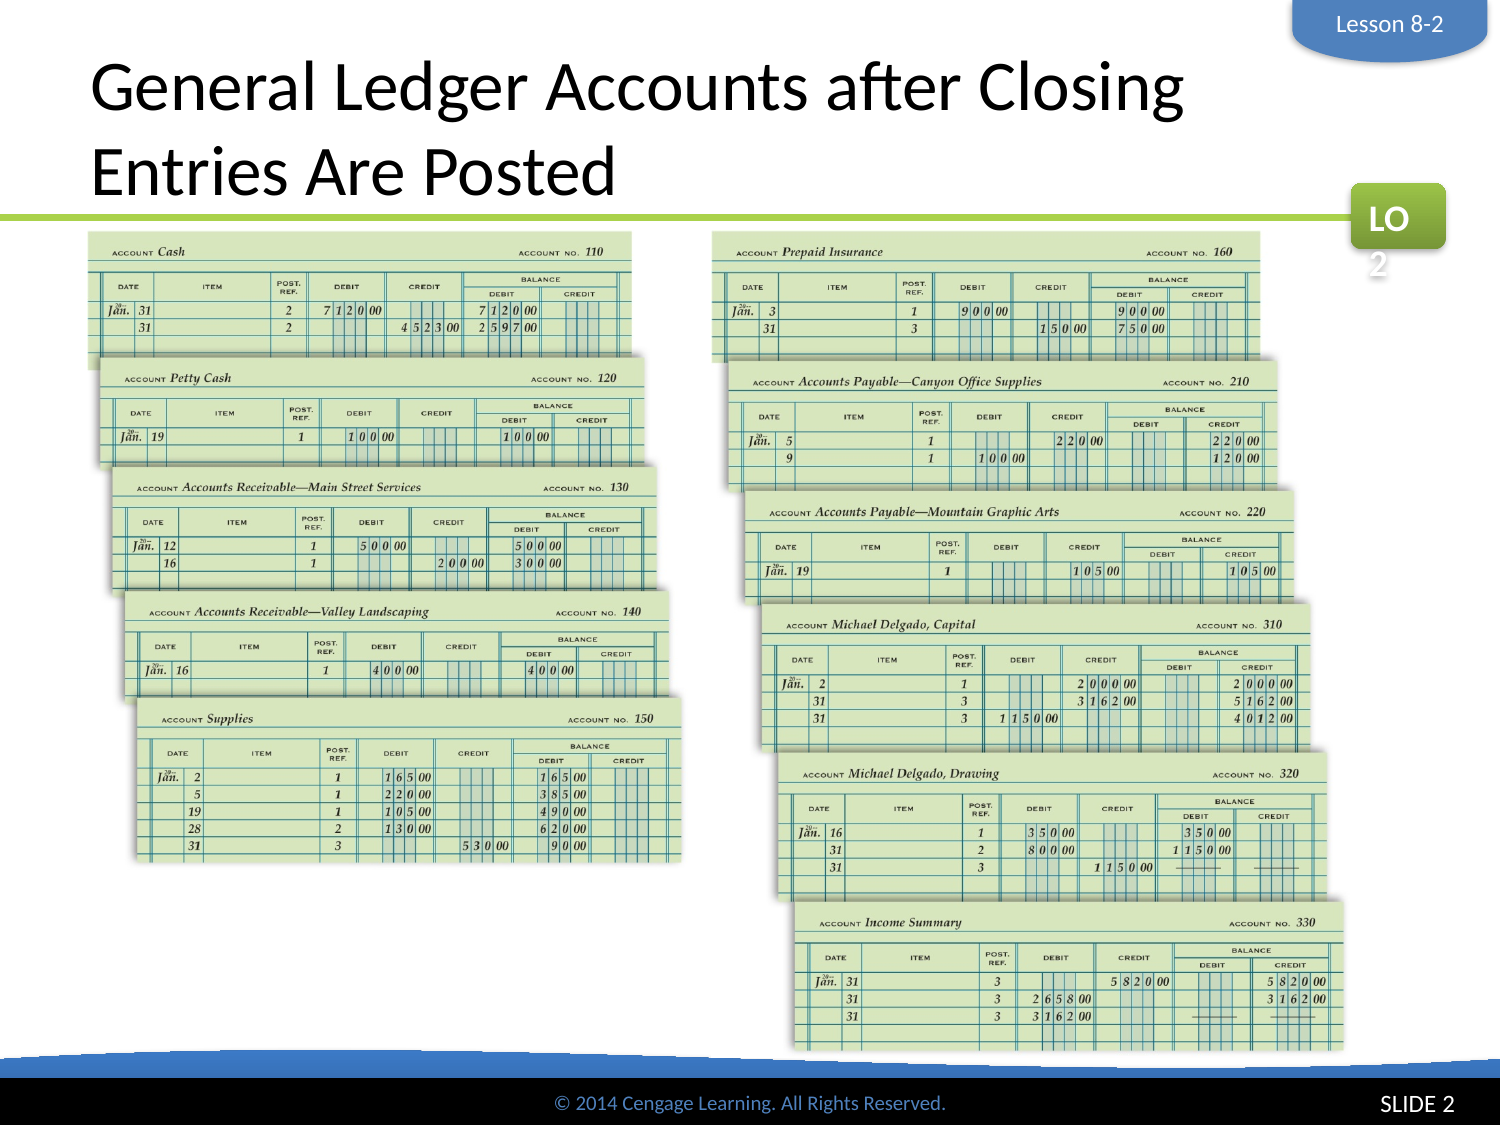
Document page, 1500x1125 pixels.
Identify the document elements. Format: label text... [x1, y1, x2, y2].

picture [710, 230, 1351, 1058]
title General Ledger Accounts after Closing Entries Are Posted [75, 29, 1350, 218]
picture [87, 230, 688, 870]
slide_number SLIDE 2 [1170, 1080, 1470, 1125]
text_box LO2 [1350, 183, 1446, 250]
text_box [1292, 0, 1488, 63]
